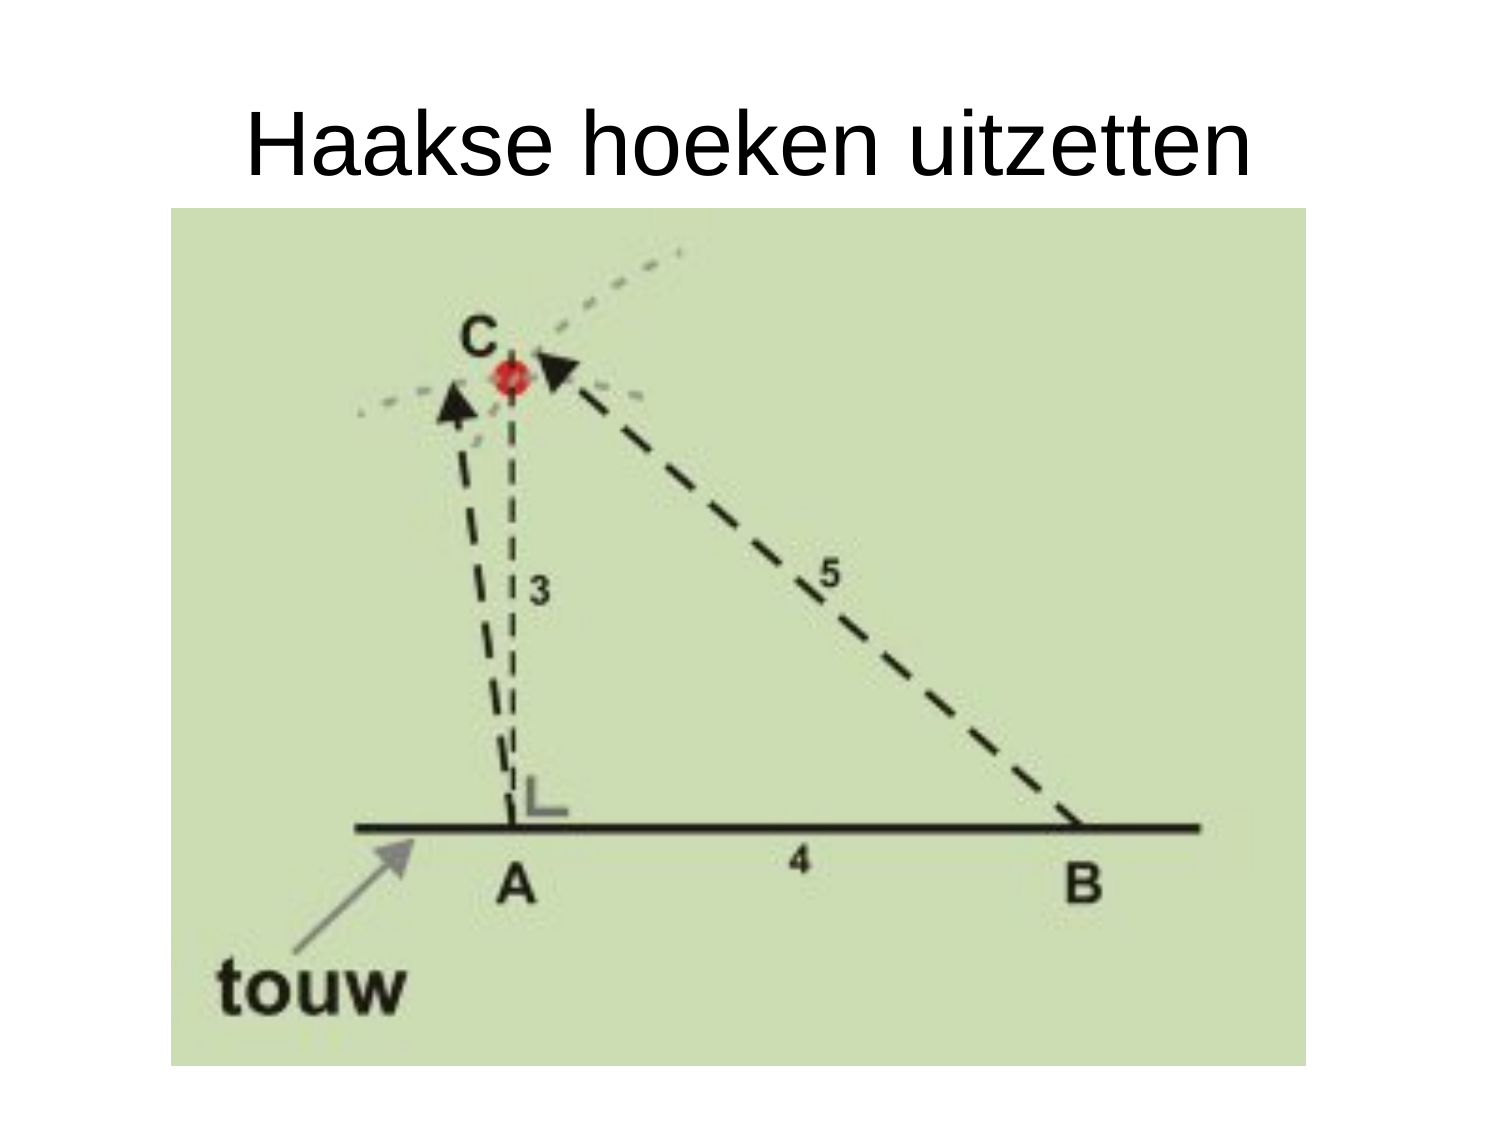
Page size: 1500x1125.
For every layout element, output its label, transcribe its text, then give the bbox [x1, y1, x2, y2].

picture [170, 208, 1306, 1066]
title Haakse hoeken uitzetten [75, 45, 1425, 233]
